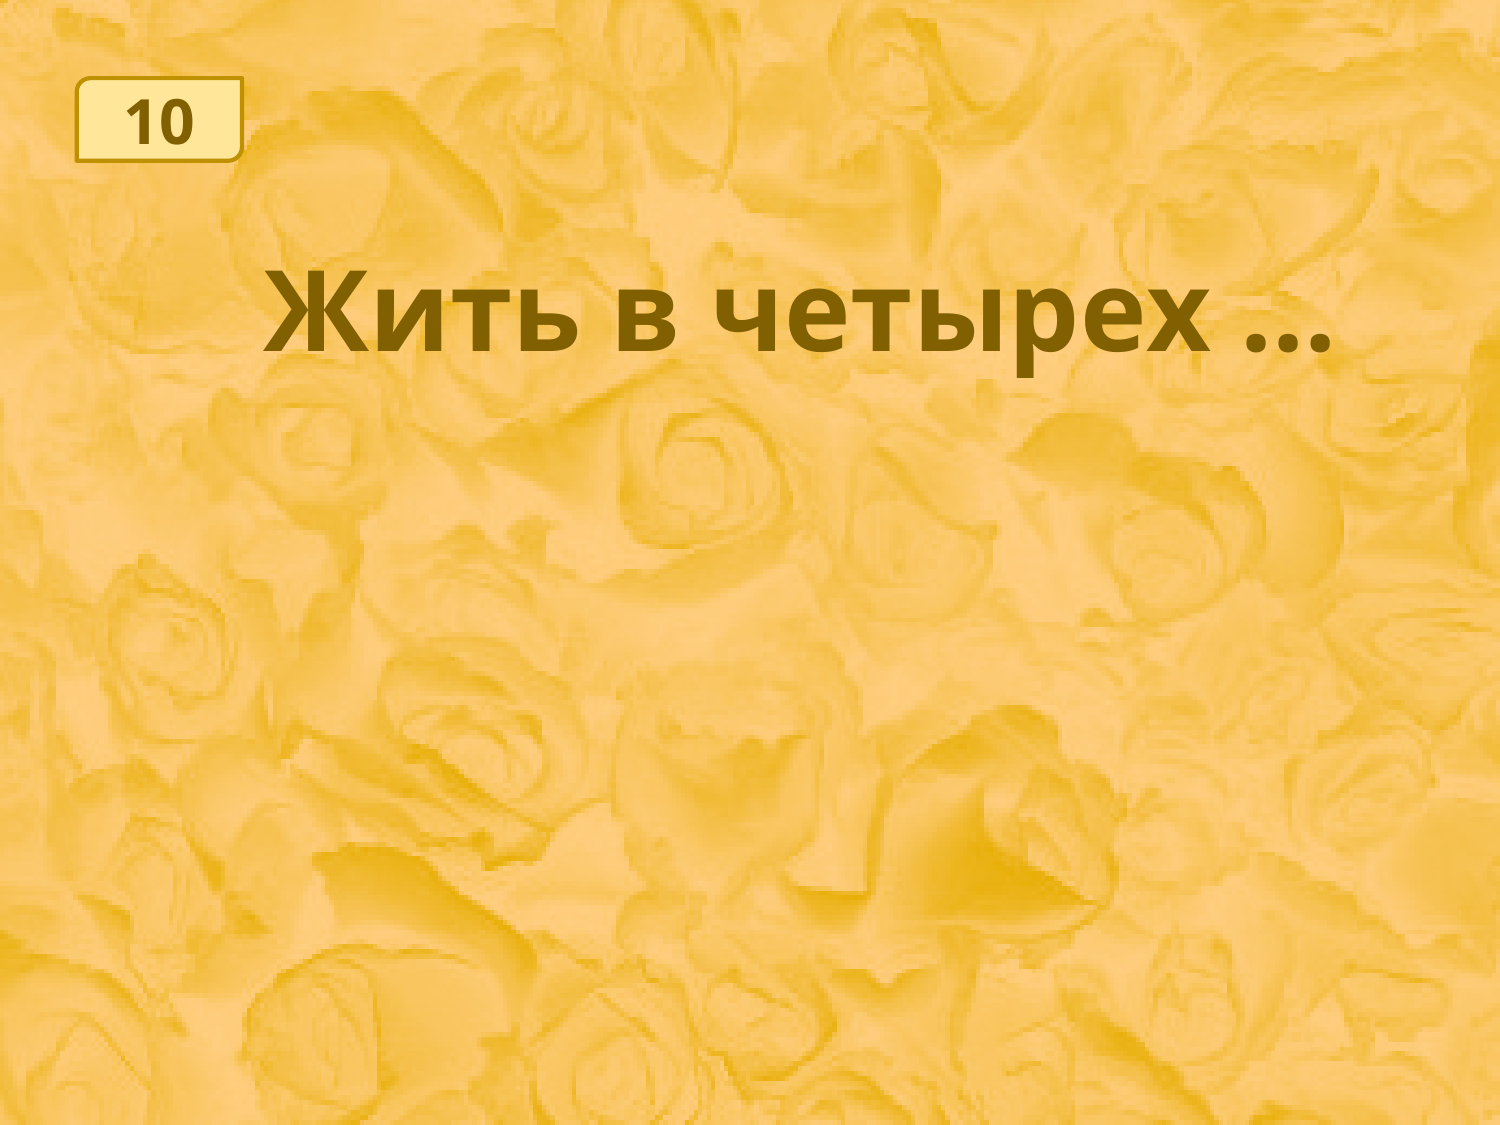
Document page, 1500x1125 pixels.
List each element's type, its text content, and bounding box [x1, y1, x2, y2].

text_box 10 [74, 76, 245, 163]
text_box Жить в четырех … [242, 231, 1388, 382]
